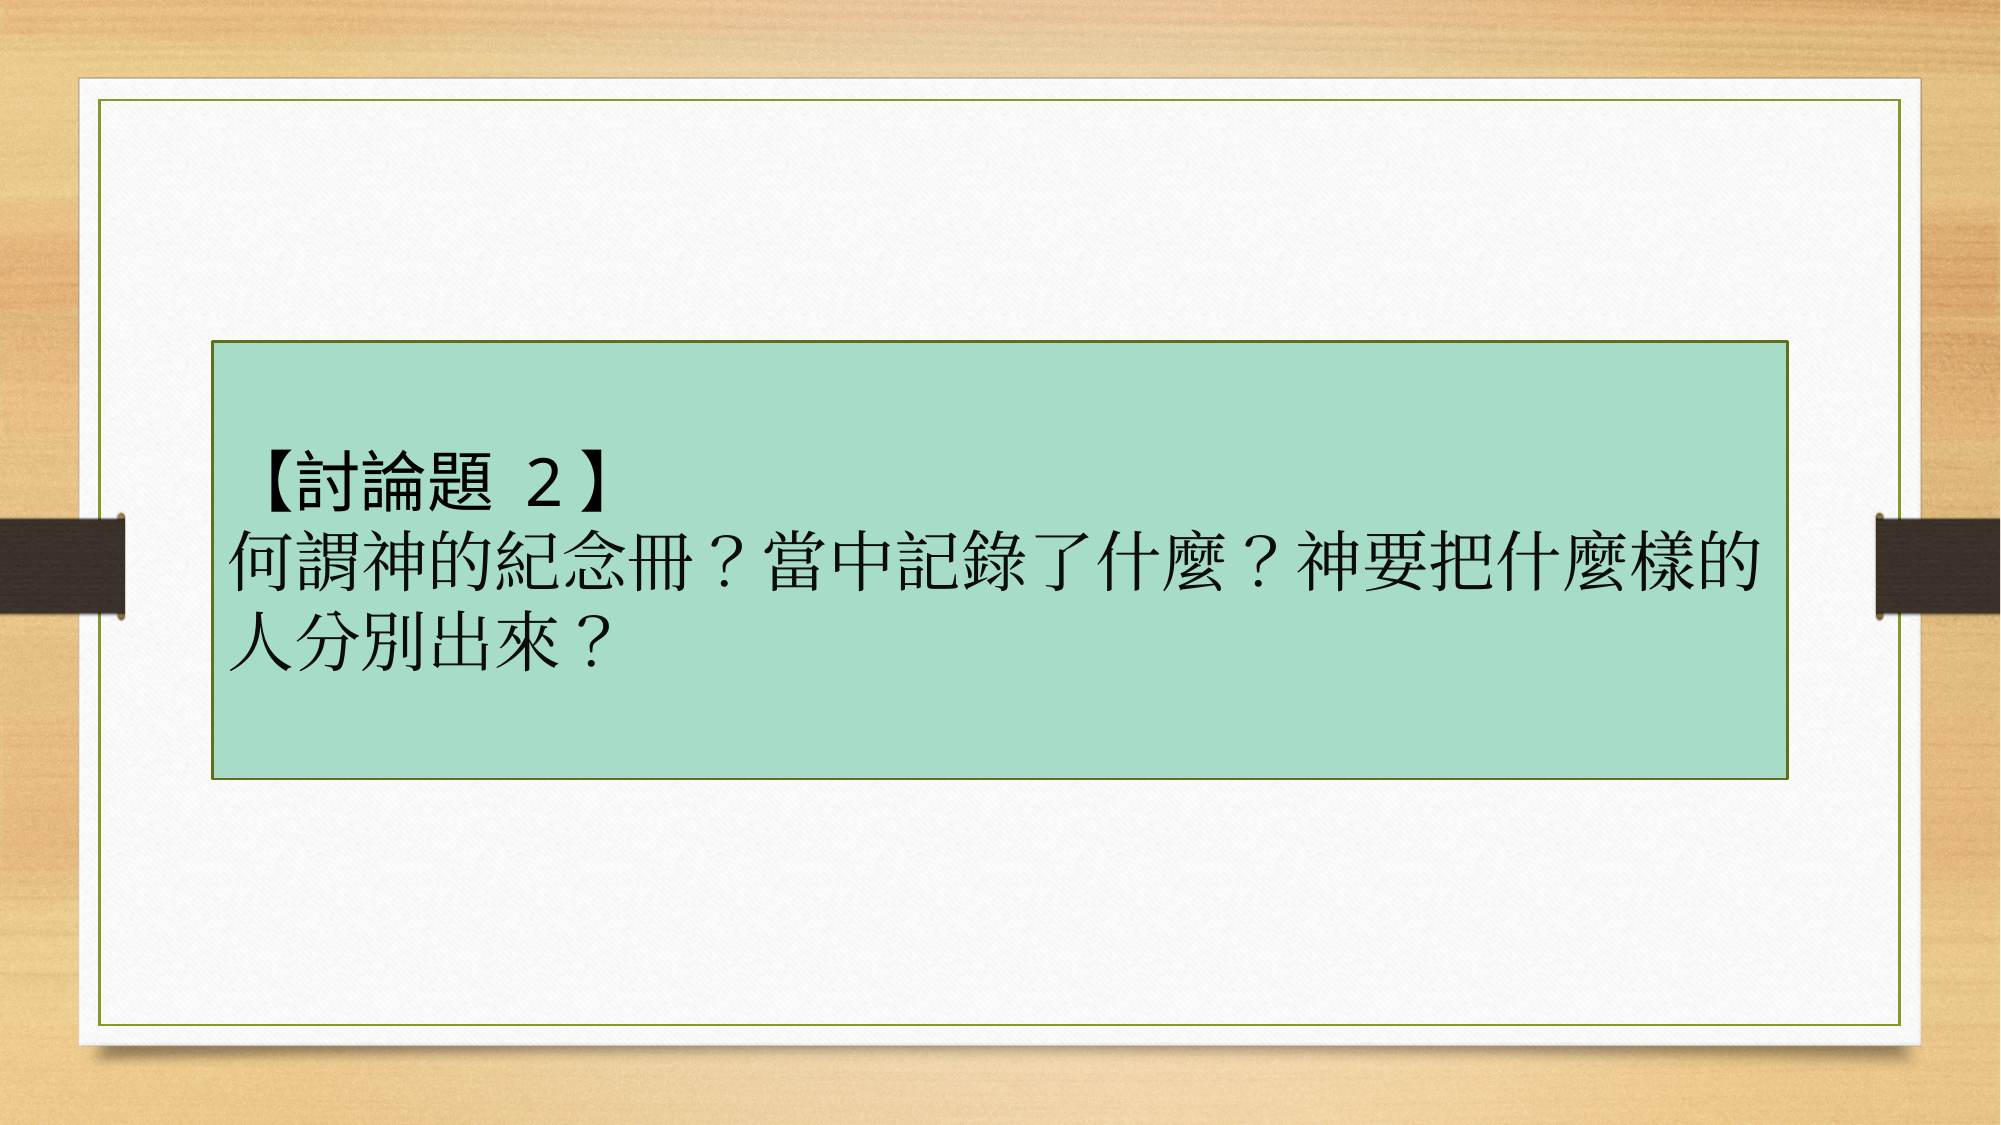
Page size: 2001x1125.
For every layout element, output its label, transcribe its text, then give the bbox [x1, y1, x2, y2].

picture [0, 0, 2001, 1125]
text_box 【討論題 2】 何謂神的紀念冊？當中記錄了什麼？神要把什麼樣的人分別出來？ [212, 341, 1788, 779]
